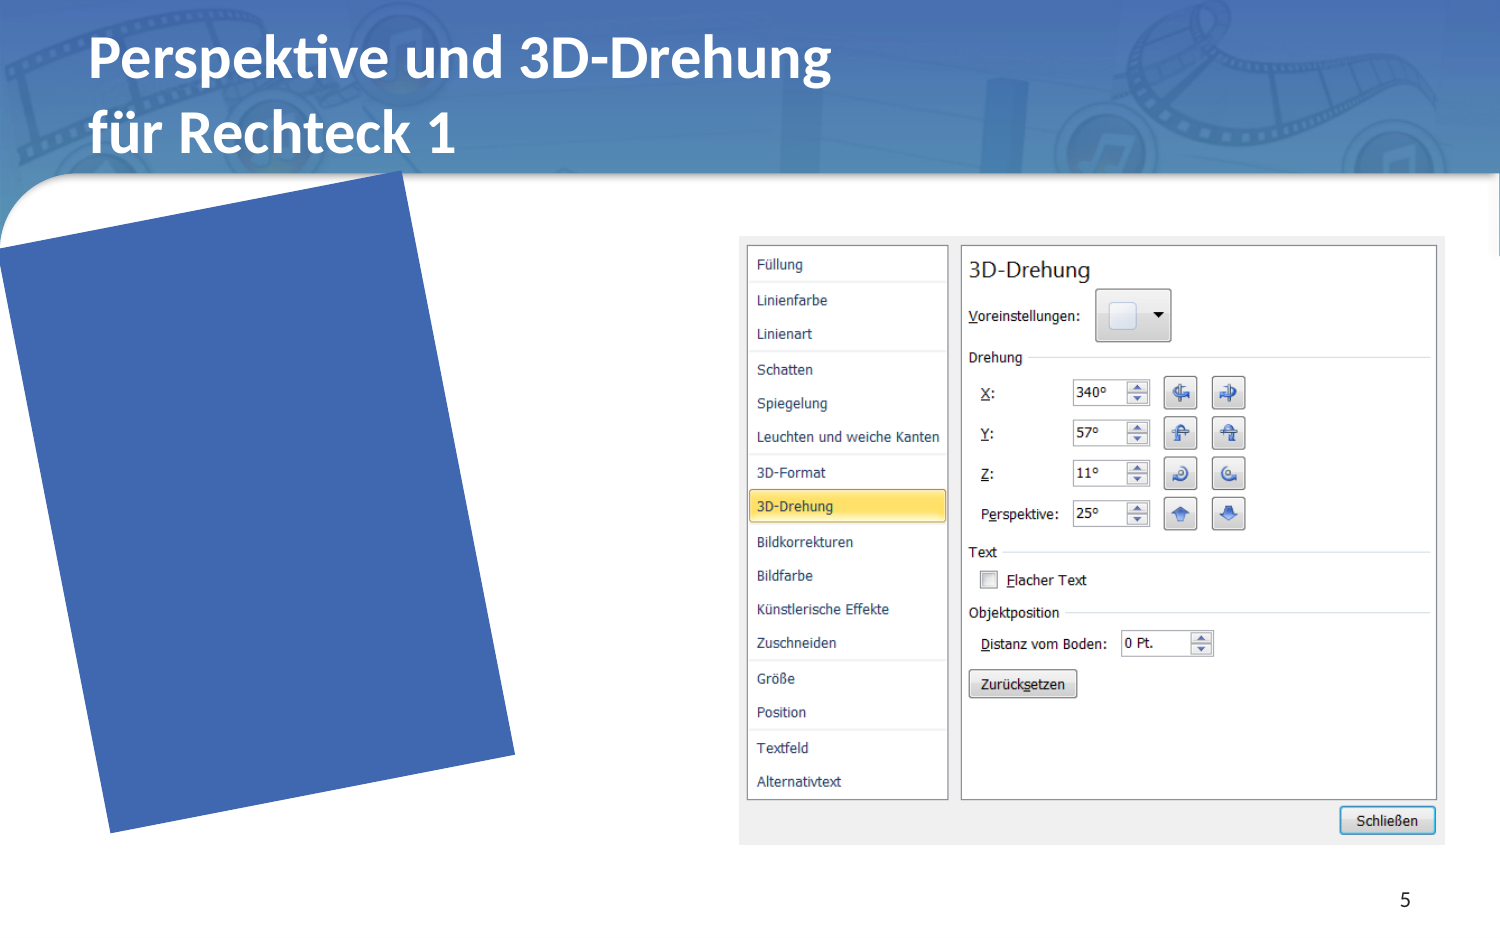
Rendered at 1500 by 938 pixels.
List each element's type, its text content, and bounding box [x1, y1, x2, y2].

picture [739, 236, 1445, 845]
title Perspektive und 3D-Drehung für Rechteck 1 [76, 19, 1424, 162]
picture [0, 0, 1500, 257]
text_box [0, 168, 518, 836]
slide_number 5 [1298, 867, 1424, 918]
